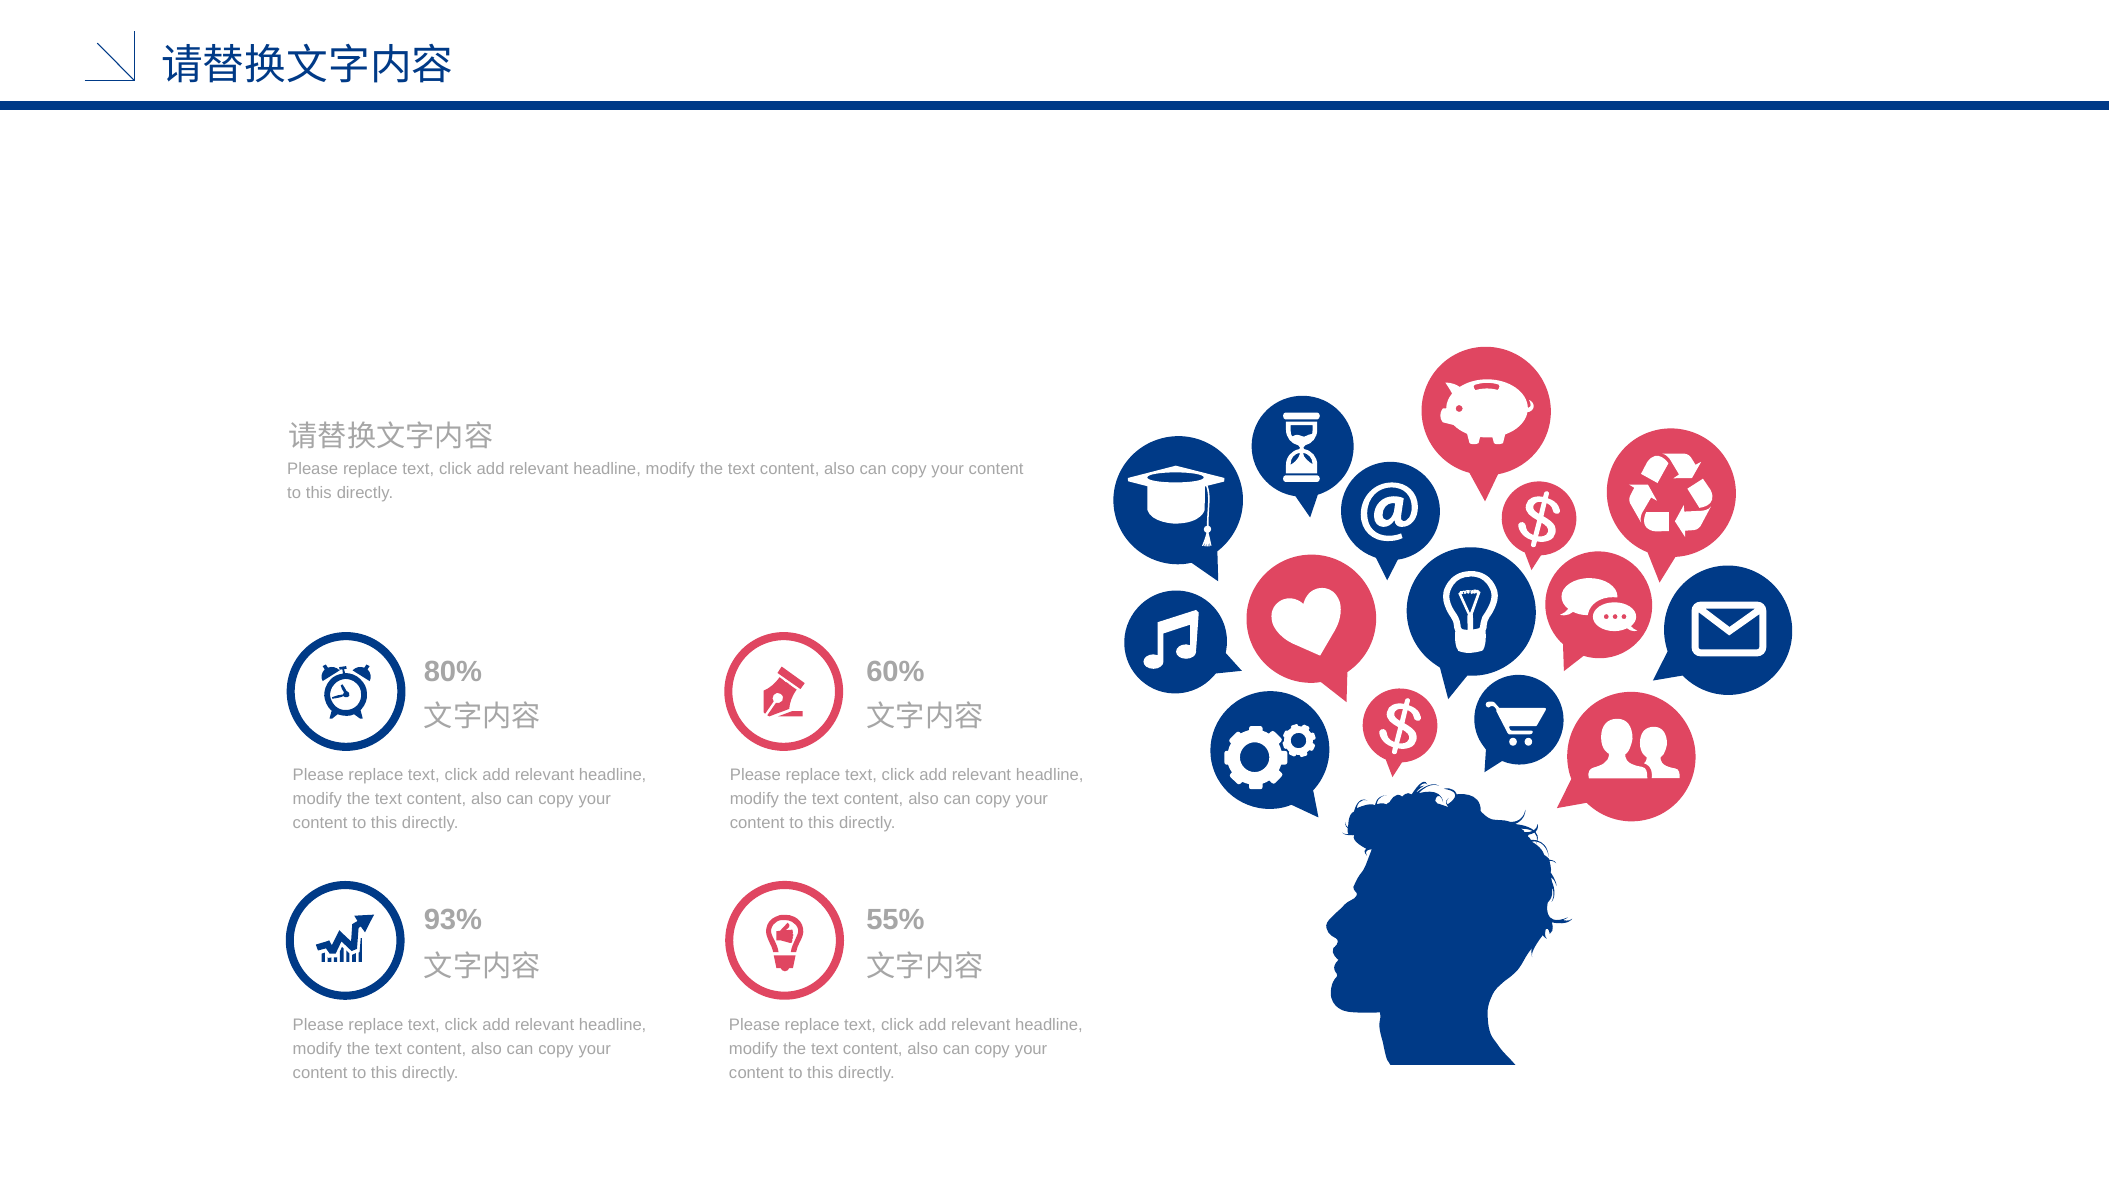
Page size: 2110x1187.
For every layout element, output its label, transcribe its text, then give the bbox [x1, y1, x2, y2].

text_box 文字内容 [409, 682, 556, 740]
text_box Please replace text, click add relevant headline, modify the text content, also can copy your content to this directly. [278, 1002, 672, 1090]
text_box [284, 879, 406, 1001]
text_box 80% [408, 638, 498, 696]
text_box [321, 952, 325, 962]
text_box [724, 879, 846, 1001]
text_box 93% [408, 886, 498, 943]
text_box [285, 631, 407, 752]
text_box 文字内容 [851, 932, 999, 990]
text_box 文字内容 [851, 682, 999, 740]
text_box Please replace text, click add relevant headline, modify the text content, also can copy your content to this directly. [714, 1002, 1108, 1090]
text_box [321, 664, 367, 719]
text_box Please replace text, click add relevant headline, modify the text content, also can copy your content to this directly. [715, 752, 1108, 840]
text_box 60% [851, 638, 940, 696]
text_box [315, 914, 375, 954]
text_box [339, 946, 344, 962]
text_box 请替换文字内容 [274, 402, 509, 446]
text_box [1108, 338, 1800, 1065]
text_box [773, 955, 796, 972]
text_box [358, 938, 362, 962]
text_box 请替换文字内容 [145, 22, 500, 94]
text_box 文字内容 [409, 932, 556, 990]
text_box Please replace text, click add relevant headline, modify the text content, also can copy your content to this directly. [278, 752, 672, 840]
text_box [346, 950, 350, 962]
text_box [763, 666, 805, 717]
text_box 55% [851, 886, 940, 943]
text_box [766, 914, 804, 953]
text_box [352, 664, 371, 682]
text_box Please replace text, click add relevant headline, modify the text content, also can copy your content to this directly. [272, 446, 1051, 509]
text_box [723, 631, 845, 752]
